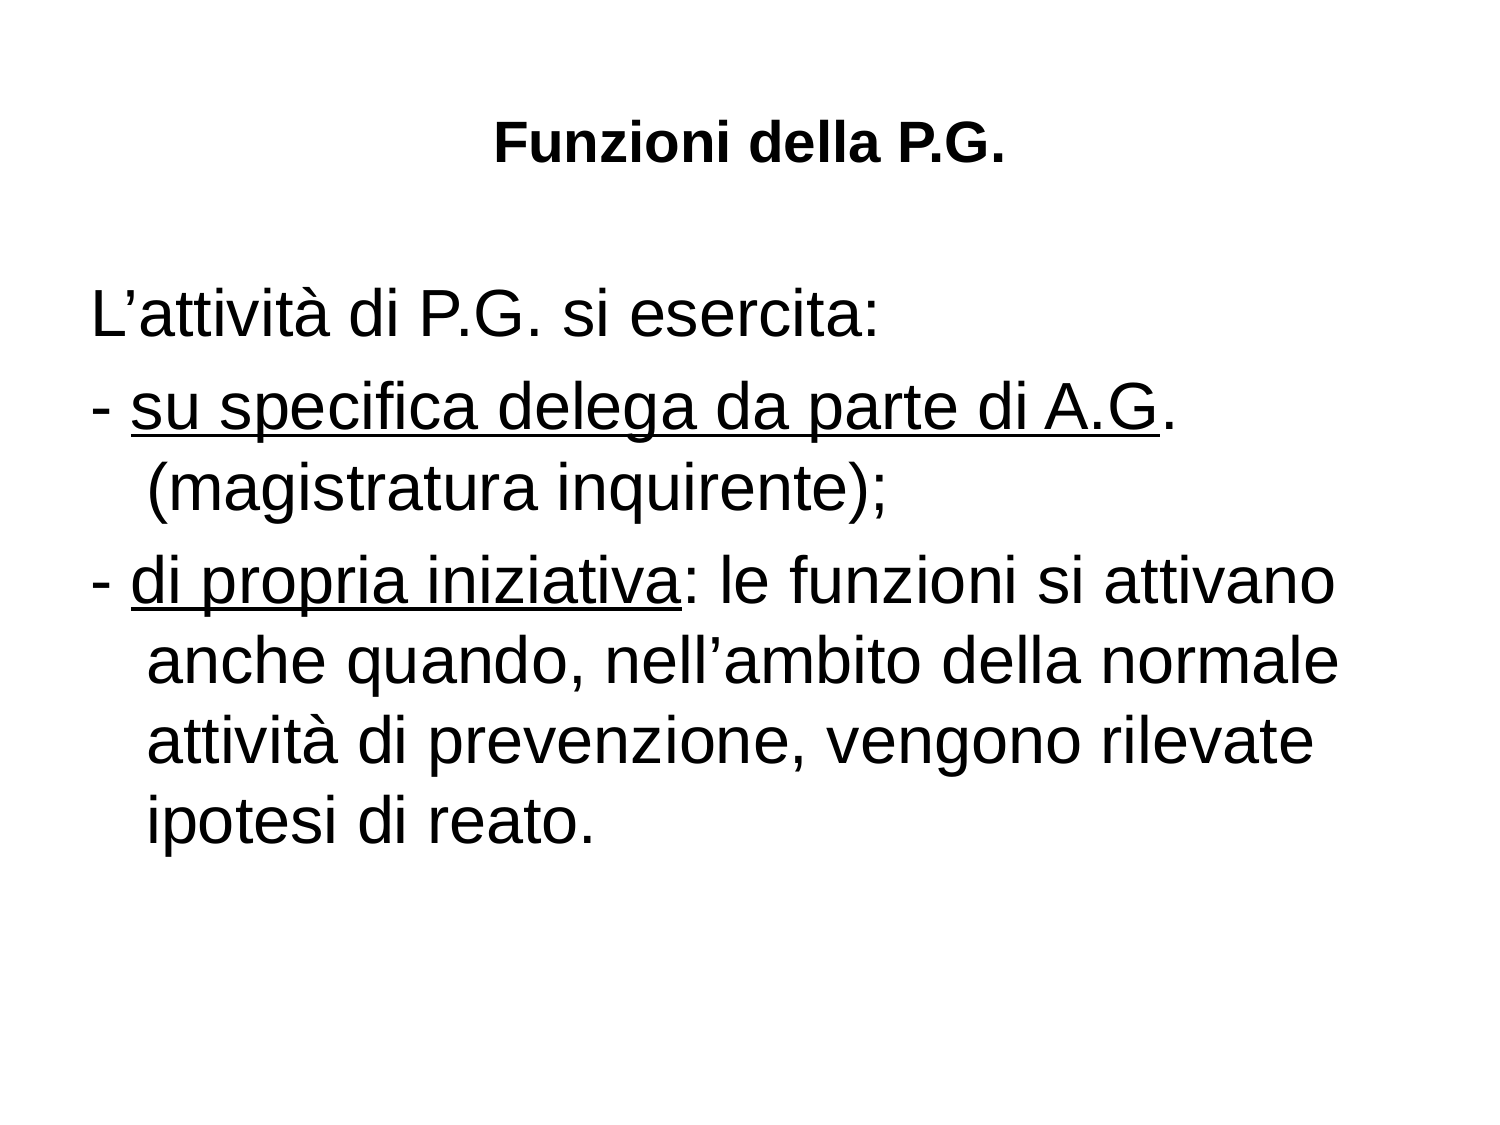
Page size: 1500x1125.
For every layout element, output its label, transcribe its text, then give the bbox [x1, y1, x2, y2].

title Funzioni della P.G. [75, 45, 1425, 233]
list L’attività di P.G. si esercita: - su specifica delega da parte di A.G. (magistratura inquirente); - di propria iniziativa: le funzioni si attivano anche quando, nell’ambito della normale attività di prevenzione, vengono rilevate ipotesi di reato. [75, 262, 1425, 1005]
